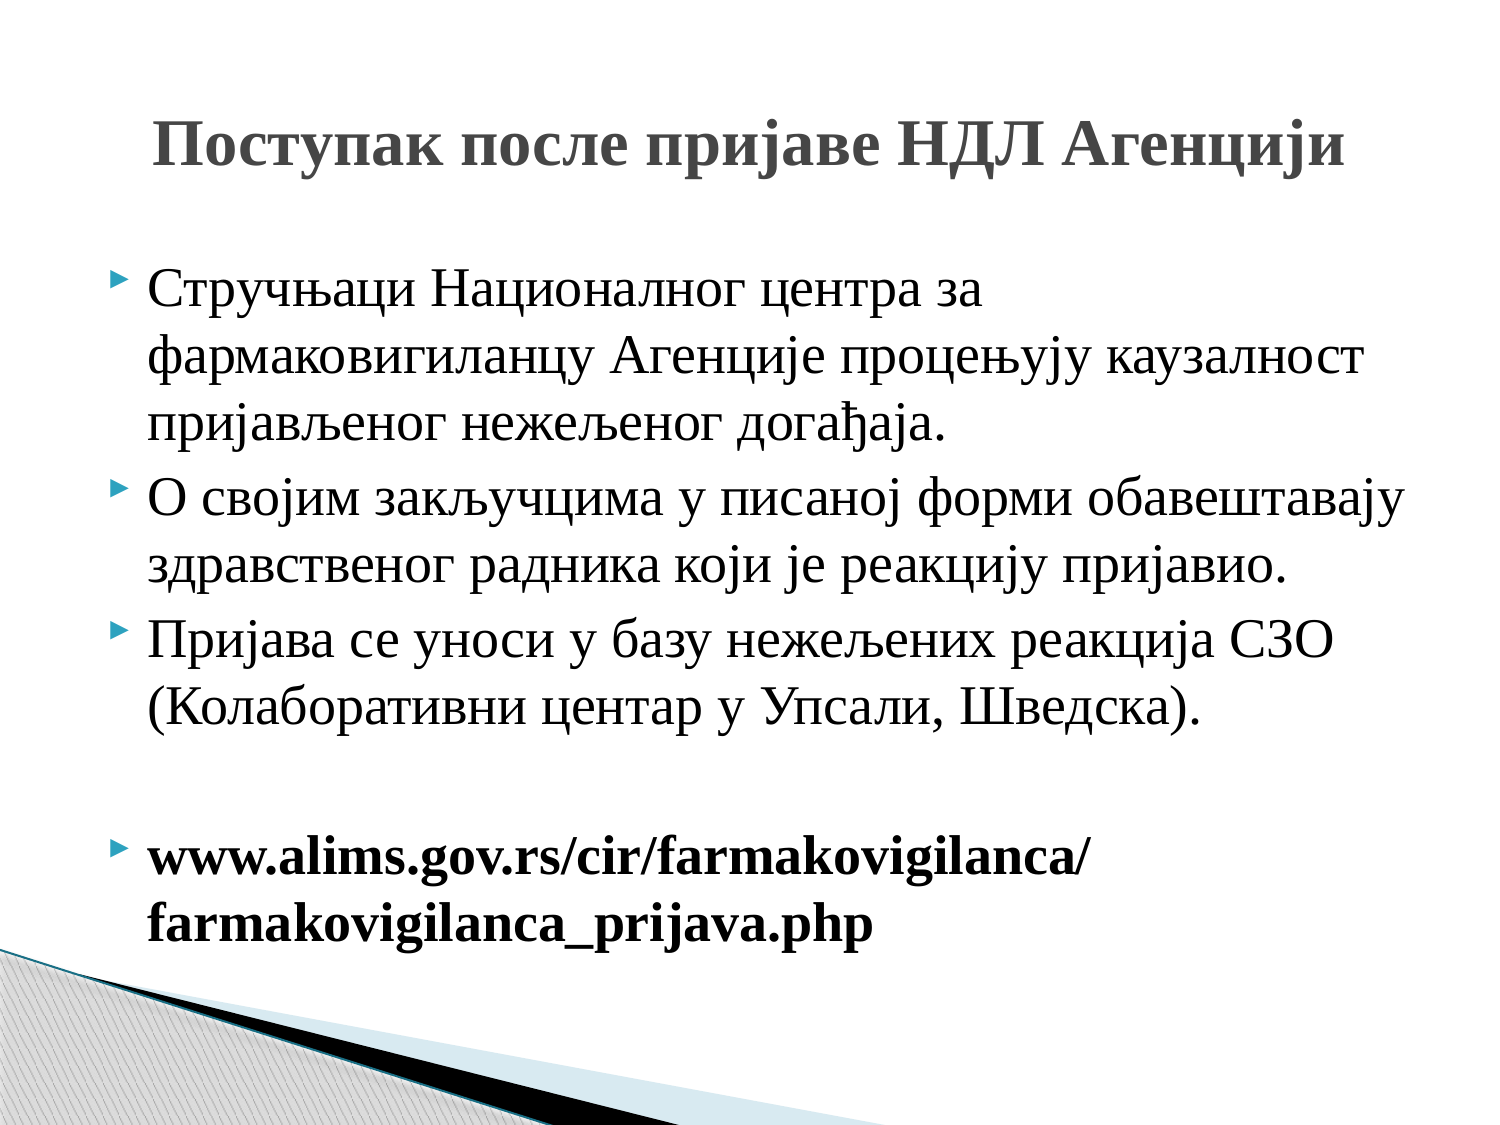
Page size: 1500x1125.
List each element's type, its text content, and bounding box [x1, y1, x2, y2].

title Поступак после пријаве НДЛ Агенцији [75, 45, 1425, 233]
list Стручњаци Националног центра за фармаковигиланцу Агенције процењују каузалност пријављеног нежељеног догађаја. О својим закључцима у писаној форми обавештавају здравственог радника који је реакцију пријавио. Пријава се уноси у базу нежељених реакција СЗО (Колаборативни центар у Упсали, Шведска). www.alims.gov.rs/cir/farmakovigilanca/farmakovigilanca_prijava.php [75, 243, 1425, 986]
